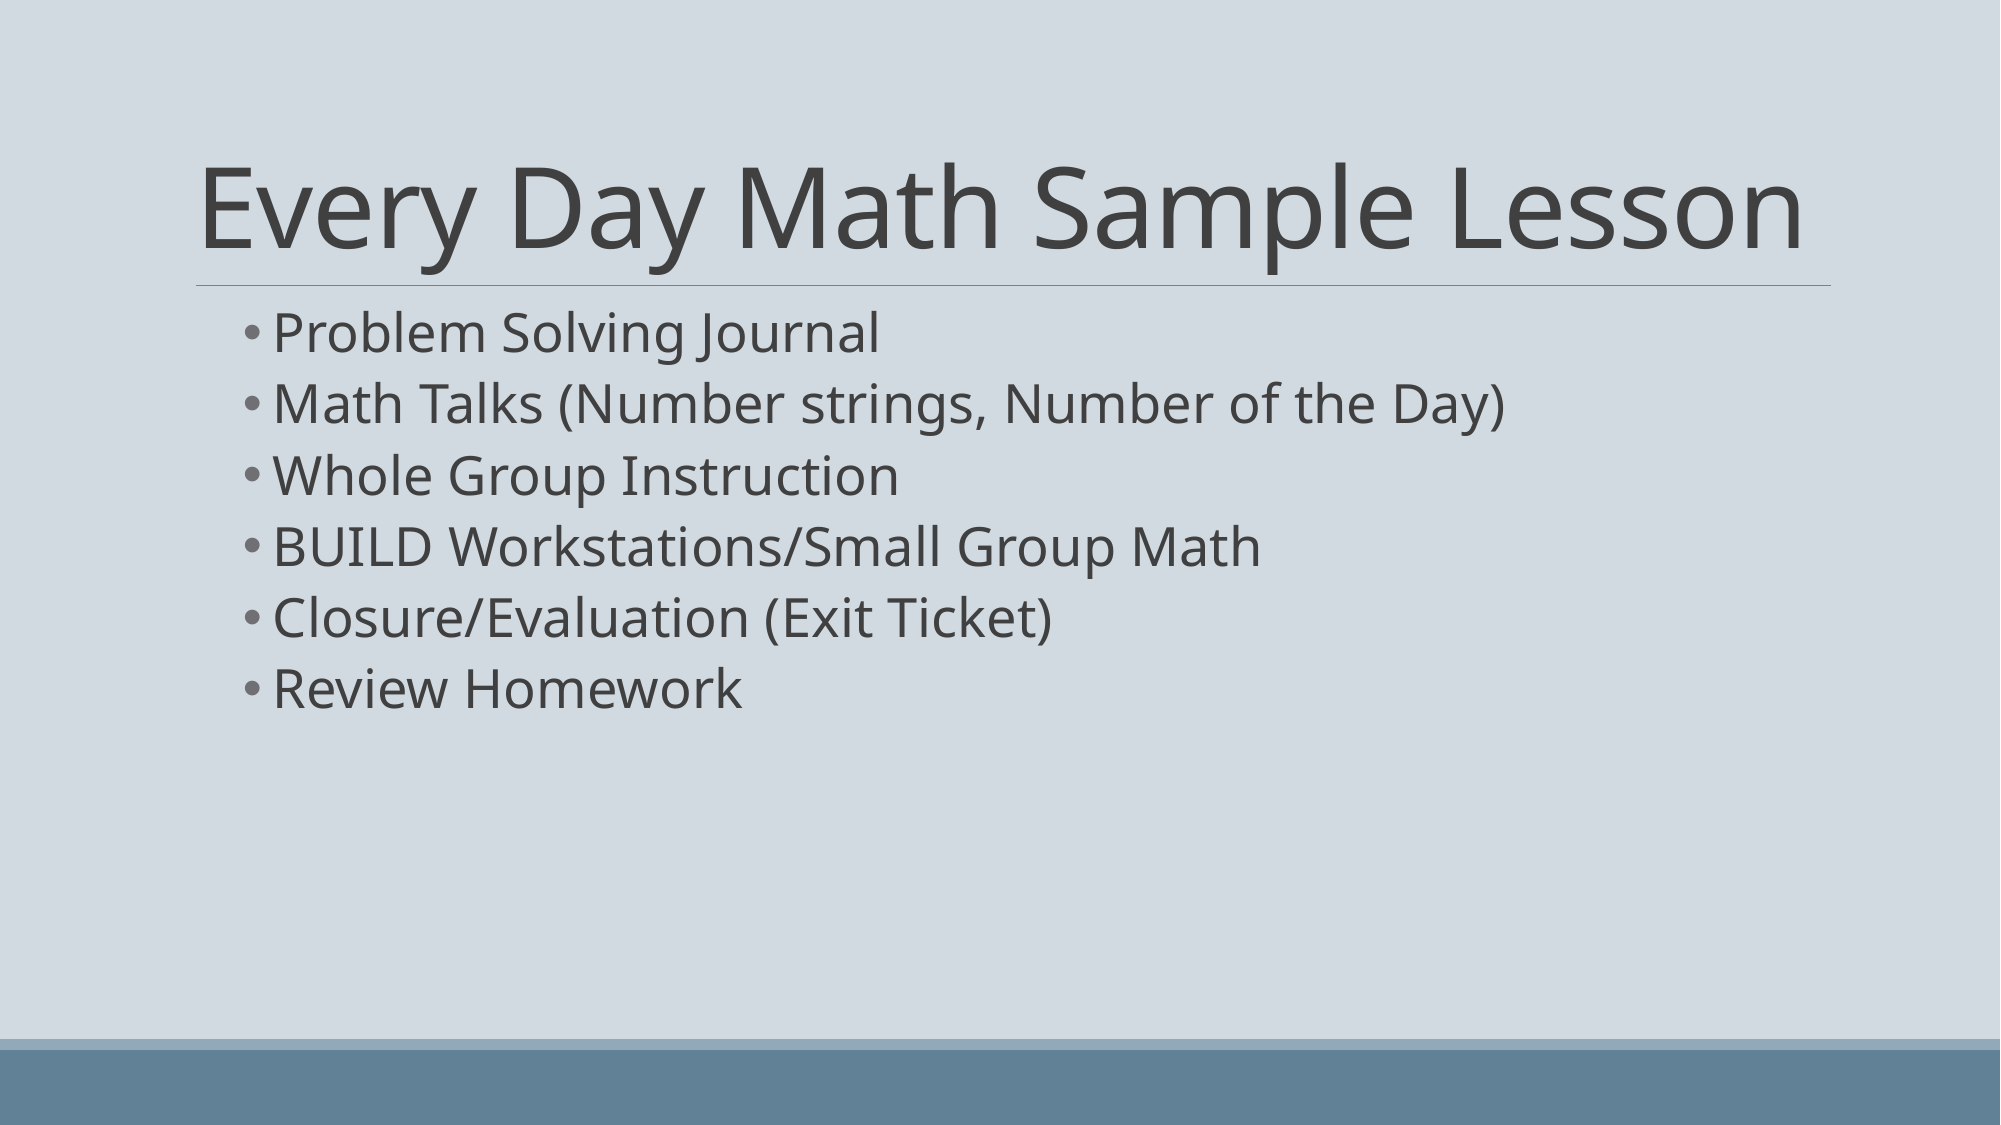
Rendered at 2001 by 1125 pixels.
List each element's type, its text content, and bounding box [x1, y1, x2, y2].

title Every Day Math Sample Lesson [180, 40, 1830, 279]
list Problem Solving Journal Math Talks (Number strings, Number of the Day) Whole Group Instruction BUILD Workstations/Small Group Math Closure/Evaluation (Exit Ticket) Review Homework [180, 298, 1830, 959]
